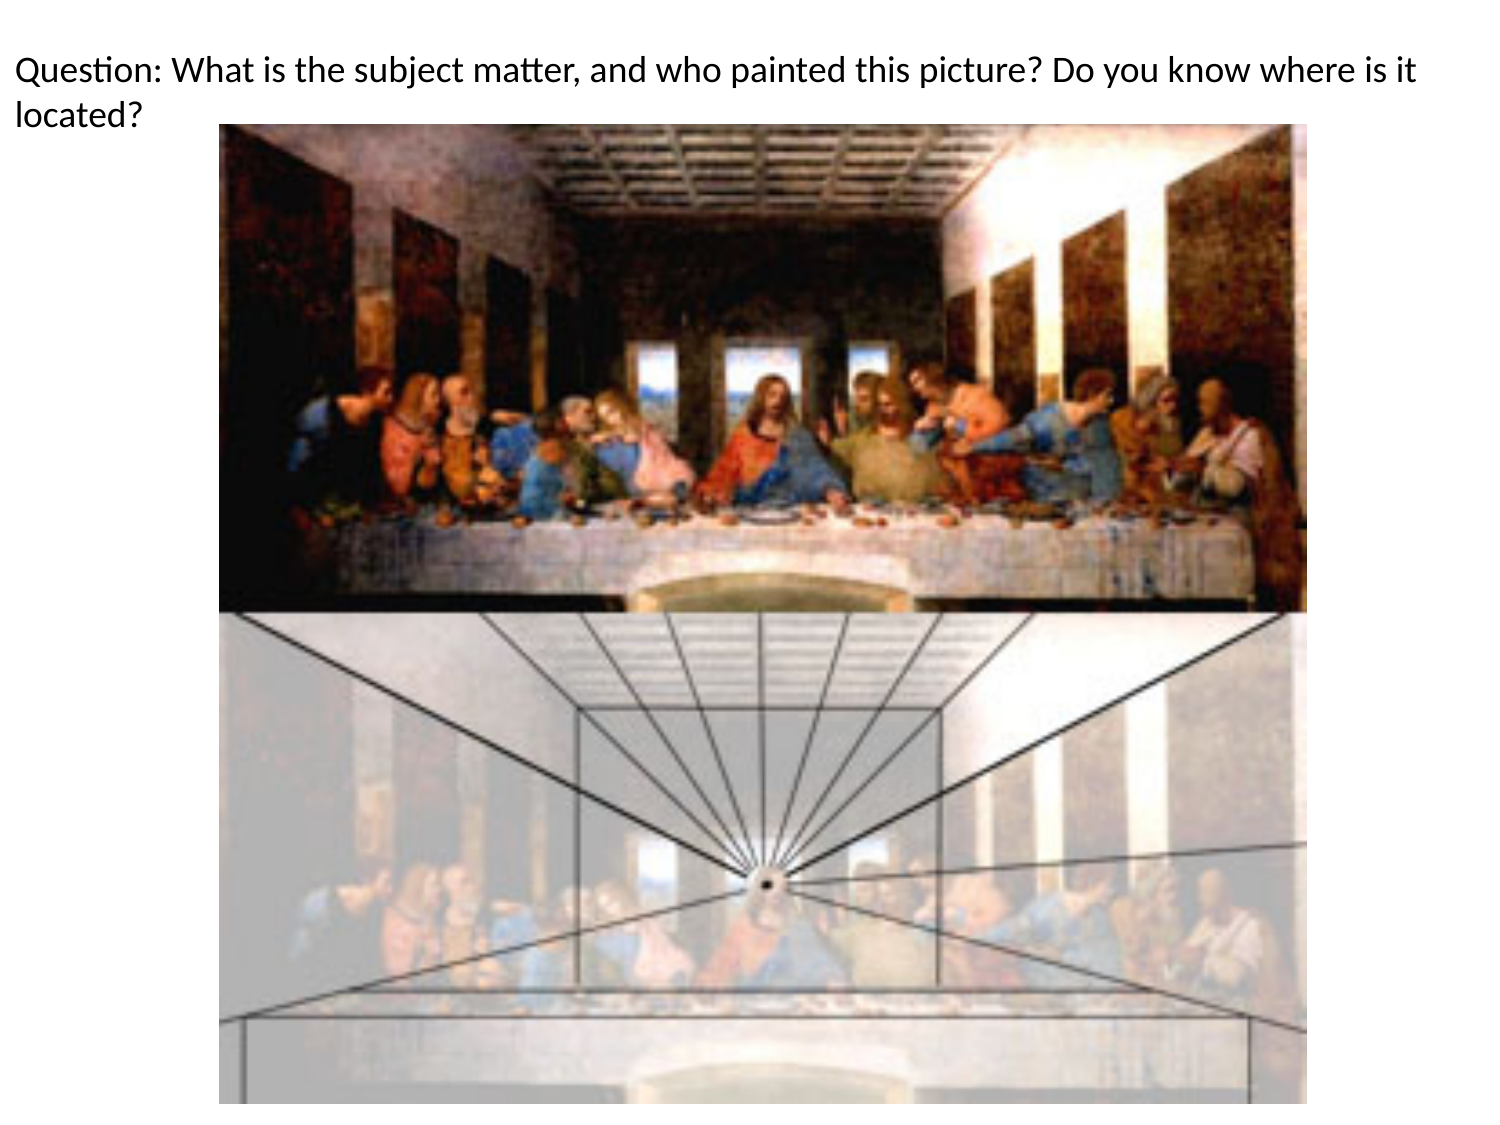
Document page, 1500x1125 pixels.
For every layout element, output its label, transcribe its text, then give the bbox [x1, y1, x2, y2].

text_box Question: What is the subject matter, and who painted this picture? Do you know where is it located? [0, 37, 1500, 143]
picture [219, 124, 1308, 1104]
